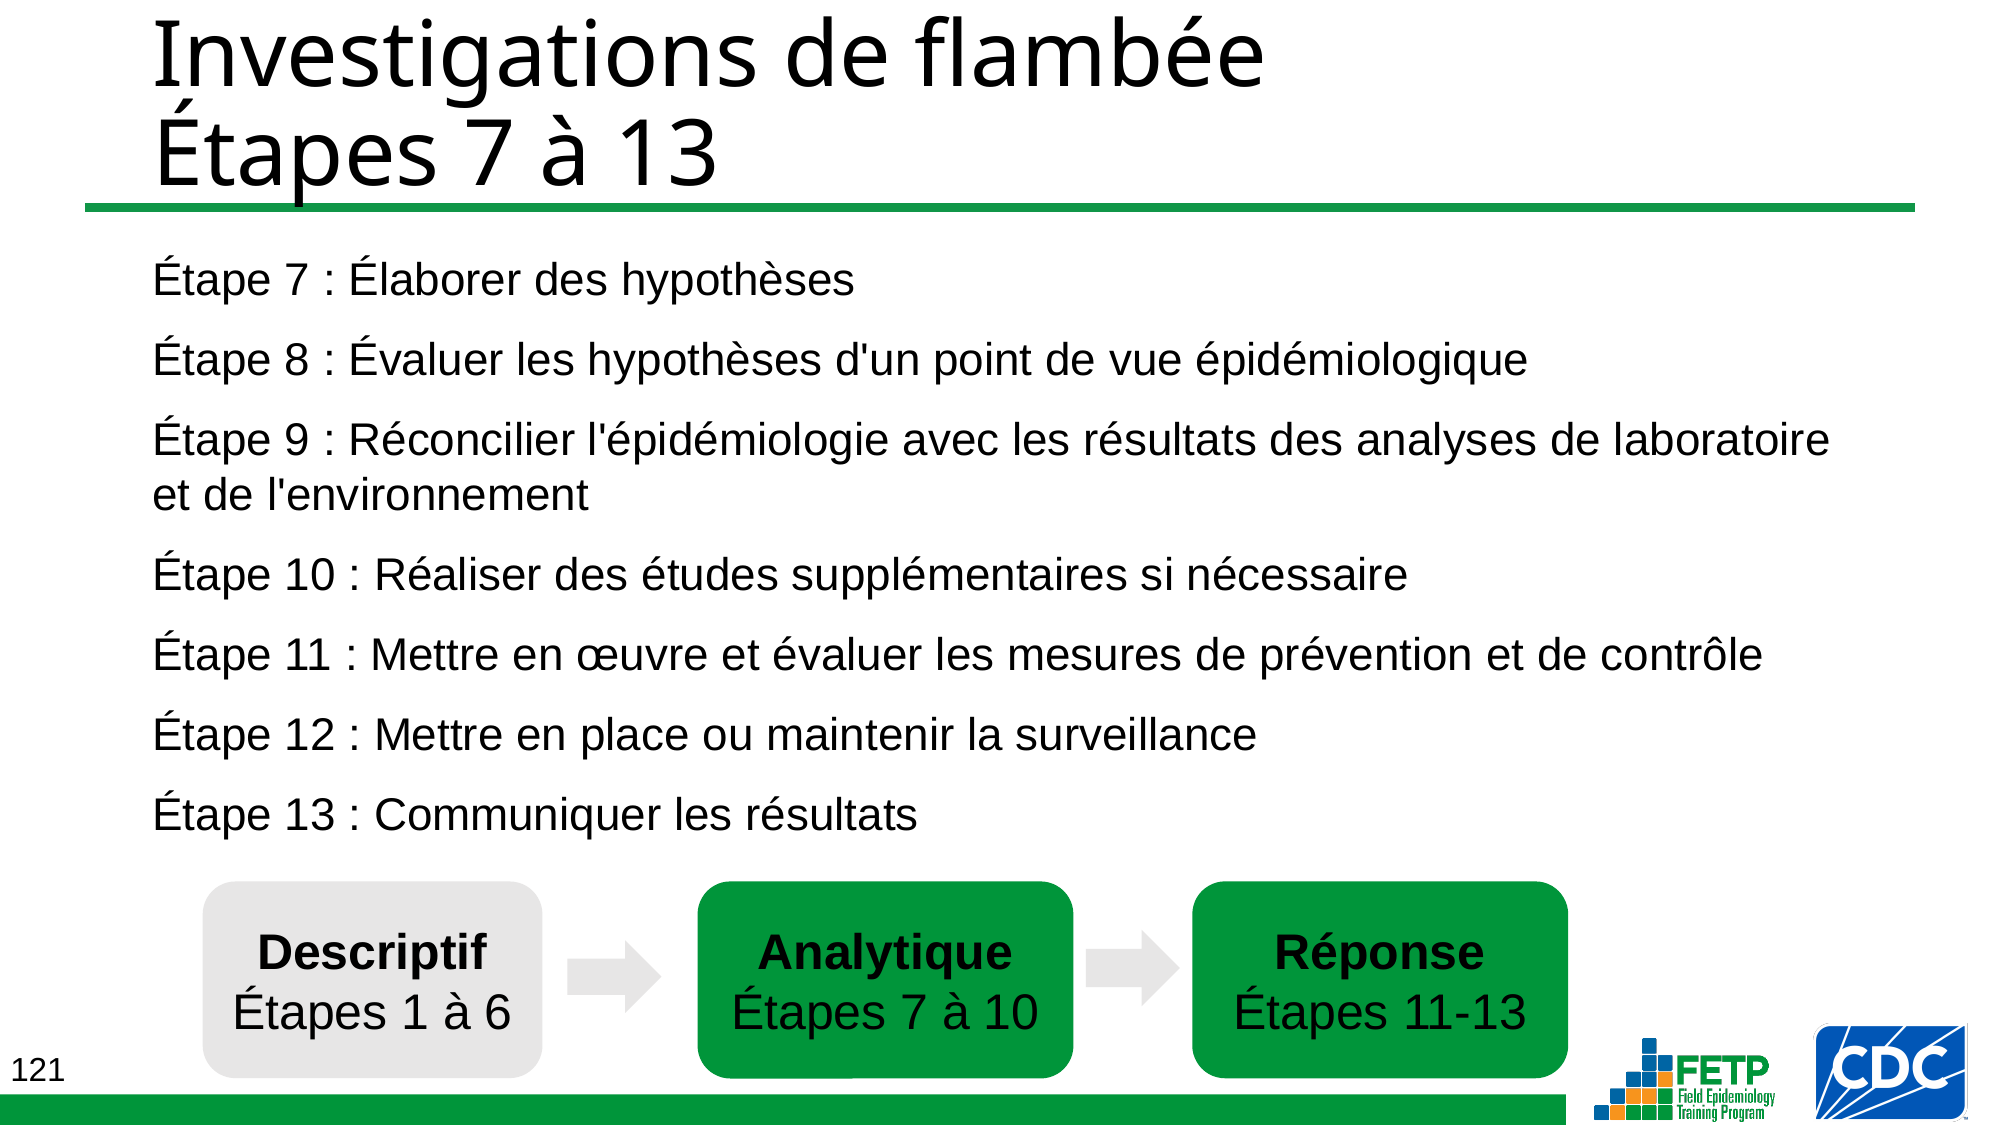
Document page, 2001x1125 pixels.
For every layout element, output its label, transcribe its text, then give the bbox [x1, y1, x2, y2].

title Investigations de flambée Étapes 7 à 13 [137, 0, 1863, 207]
list Étape 7 : Élaborer des hypothèses Étape 8 : Évaluer les hypothèses d'un point de vue épidémiologique Étape 9 : Réconcilier l'épidémiologie avec les résultats des analyses de laboratoire et de l'environnement Étape 10 : Réaliser des études supplémentaires si nécessaire Étape 11 : Mettre en œuvre et évaluer les mesures de prévention et de contrôle Étape 12 : Mettre en place ou maintenir la surveillance Étape 13 : Communiquer les résultats [137, 242, 1863, 1004]
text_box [202, 881, 1569, 1079]
picture [1813, 1023, 1968, 1122]
picture [1594, 1038, 1775, 1122]
